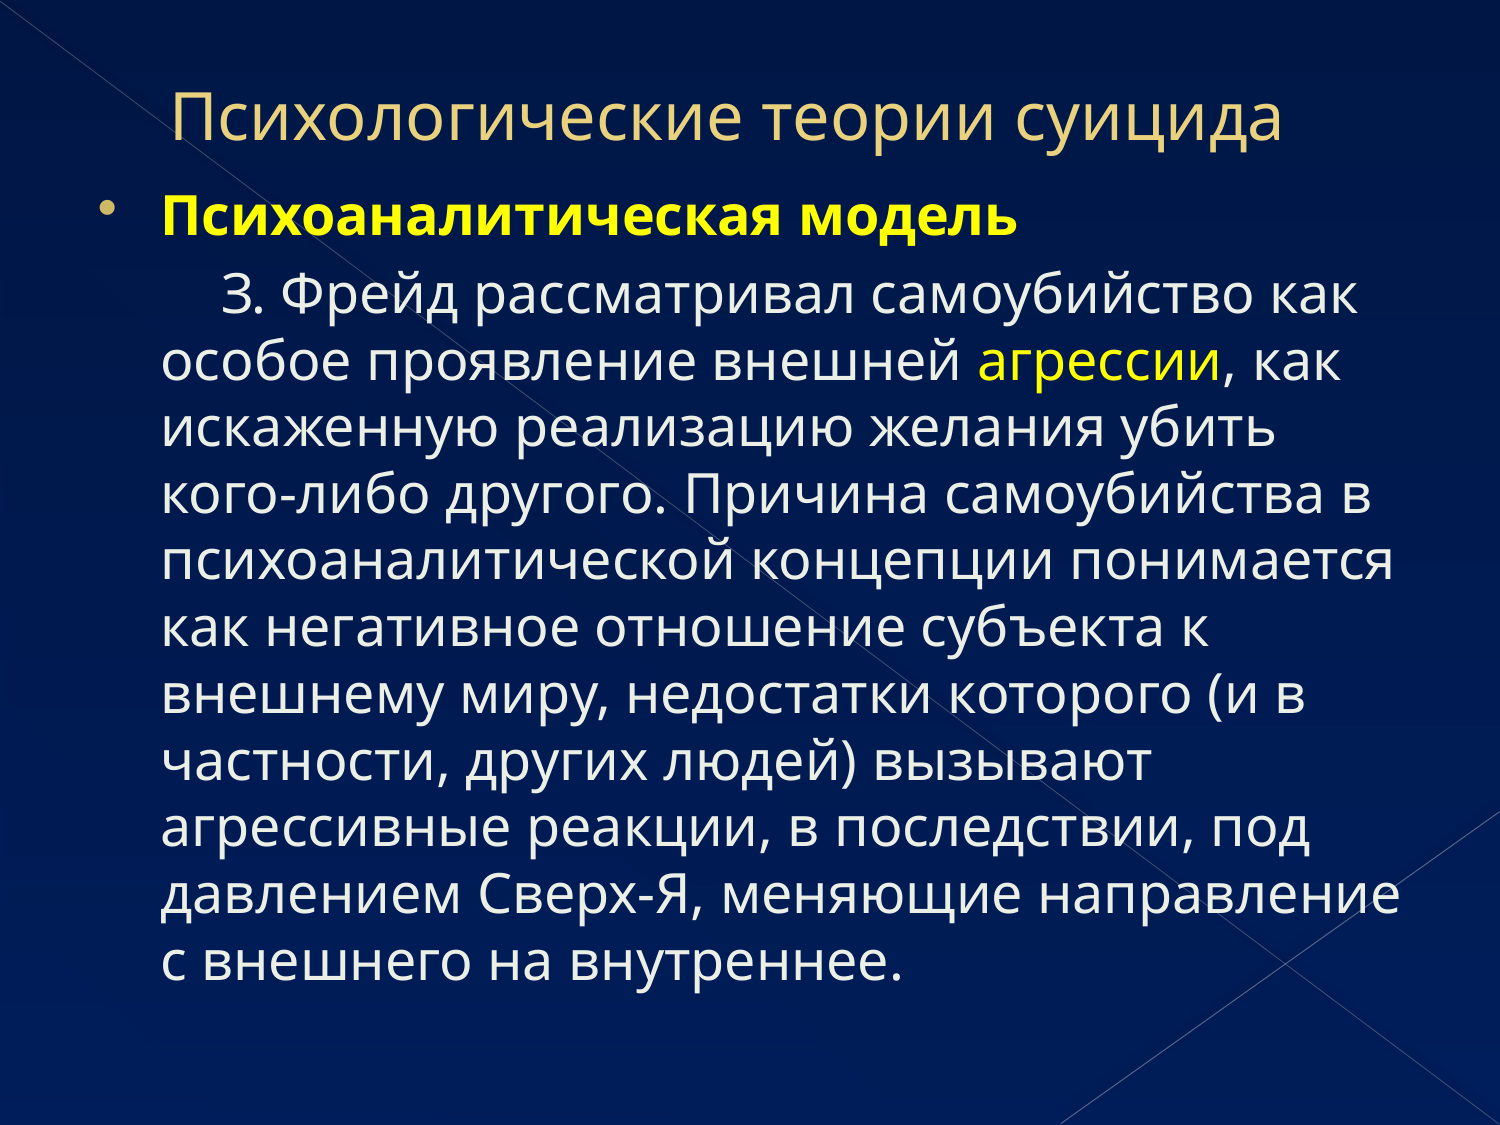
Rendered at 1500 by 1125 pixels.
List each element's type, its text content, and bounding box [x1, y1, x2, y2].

title Психологические теории суицида [75, 43, 1425, 172]
list Психоаналитическая модель З. Фрейд рассматривал самоубийство как особое проявление внешней агрессии, как искаженную реализацию желания убить кого-либо другого. Причина самоубийства в психоаналитической концепции понимается как негативное отношение субъекта к внешнему миру, недостатки которого (и в частности, других людей) вызывают агрессивные реакции, в последствии, под давлением Сверх-Я, меняющие направление с внешнего на внутреннее. [75, 172, 1425, 1059]
